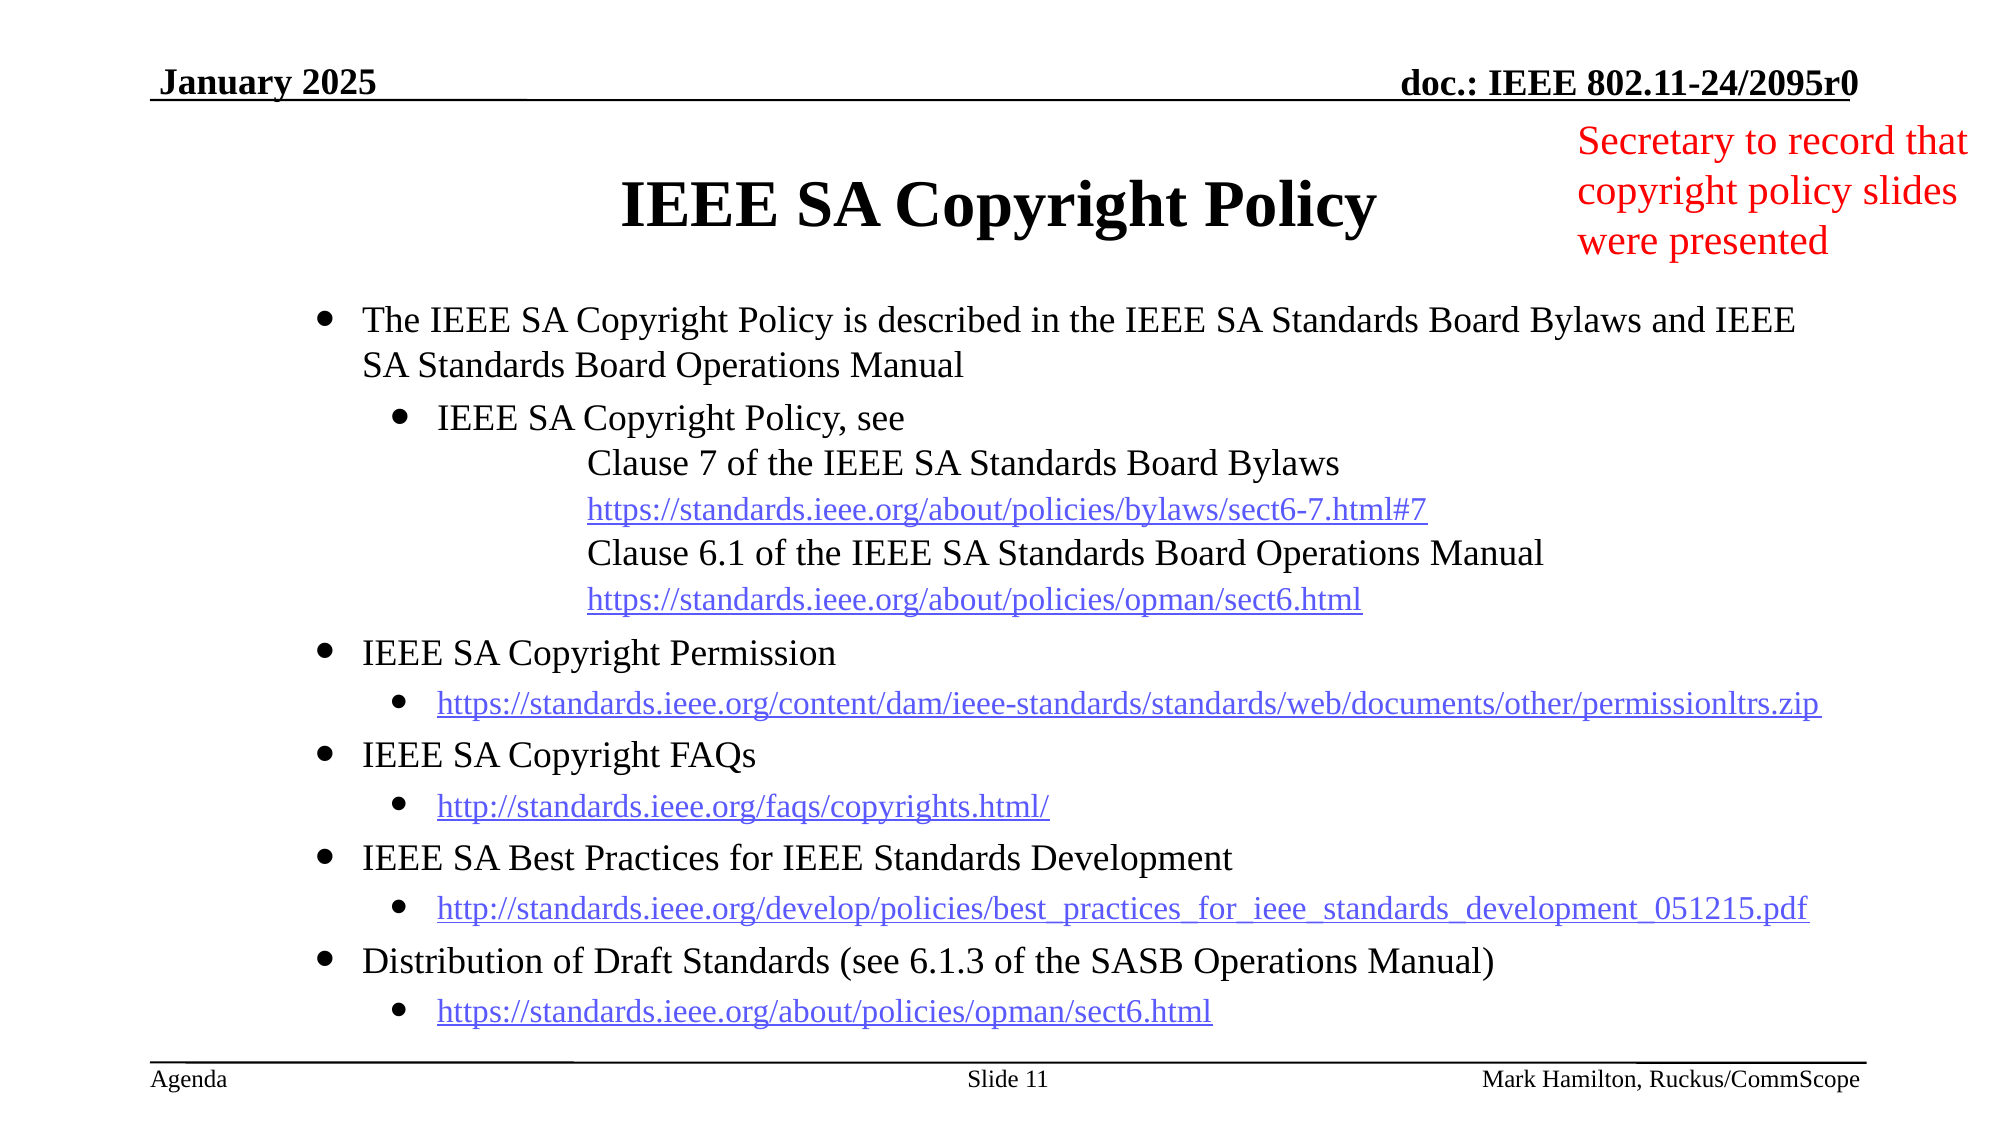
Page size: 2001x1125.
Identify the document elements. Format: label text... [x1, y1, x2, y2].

slide_number Slide 11 [950, 1061, 1067, 1123]
list The IEEE SA Copyright Policy is described in the IEEE SA Standards Board Bylaws and IEEE SA Standards Board Operations Manual IEEE SA Copyright Policy, see Clause 7 of the IEEE SA Standards Board Bylaws https://standards.ieee.org/about/policies/bylaws/sect6-7.html#7 Clause 6.1 of the IEEE SA Standards Board Operations Manual https://standards.ieee.org/about/policies/opman/sect6.html IEEE SA Copyright Permission https://standards.ieee.org/content/dam/ieee-standards/standards/web/documents/other/permissionltrs.zip IEEE SA Copyright FAQs http://standards.ieee.org/faqs/copyrights.html/ IEEE SA Best Practices for IEEE Standards Development http://standards.ieee.org/develop/policies/best_practices_for_ieee_standards_development_051215.pdf Distribution of Draft Standards (see 6.1.3 of the SASB Operations Manual) https://standards.ieee.org/about/policies/opman/sect6.html [149, 287, 1850, 1063]
text_box Secretary to record that copyright policy slides were presented [1562, 104, 1988, 270]
title IEEE SA Copyright Policy [149, 112, 1850, 287]
